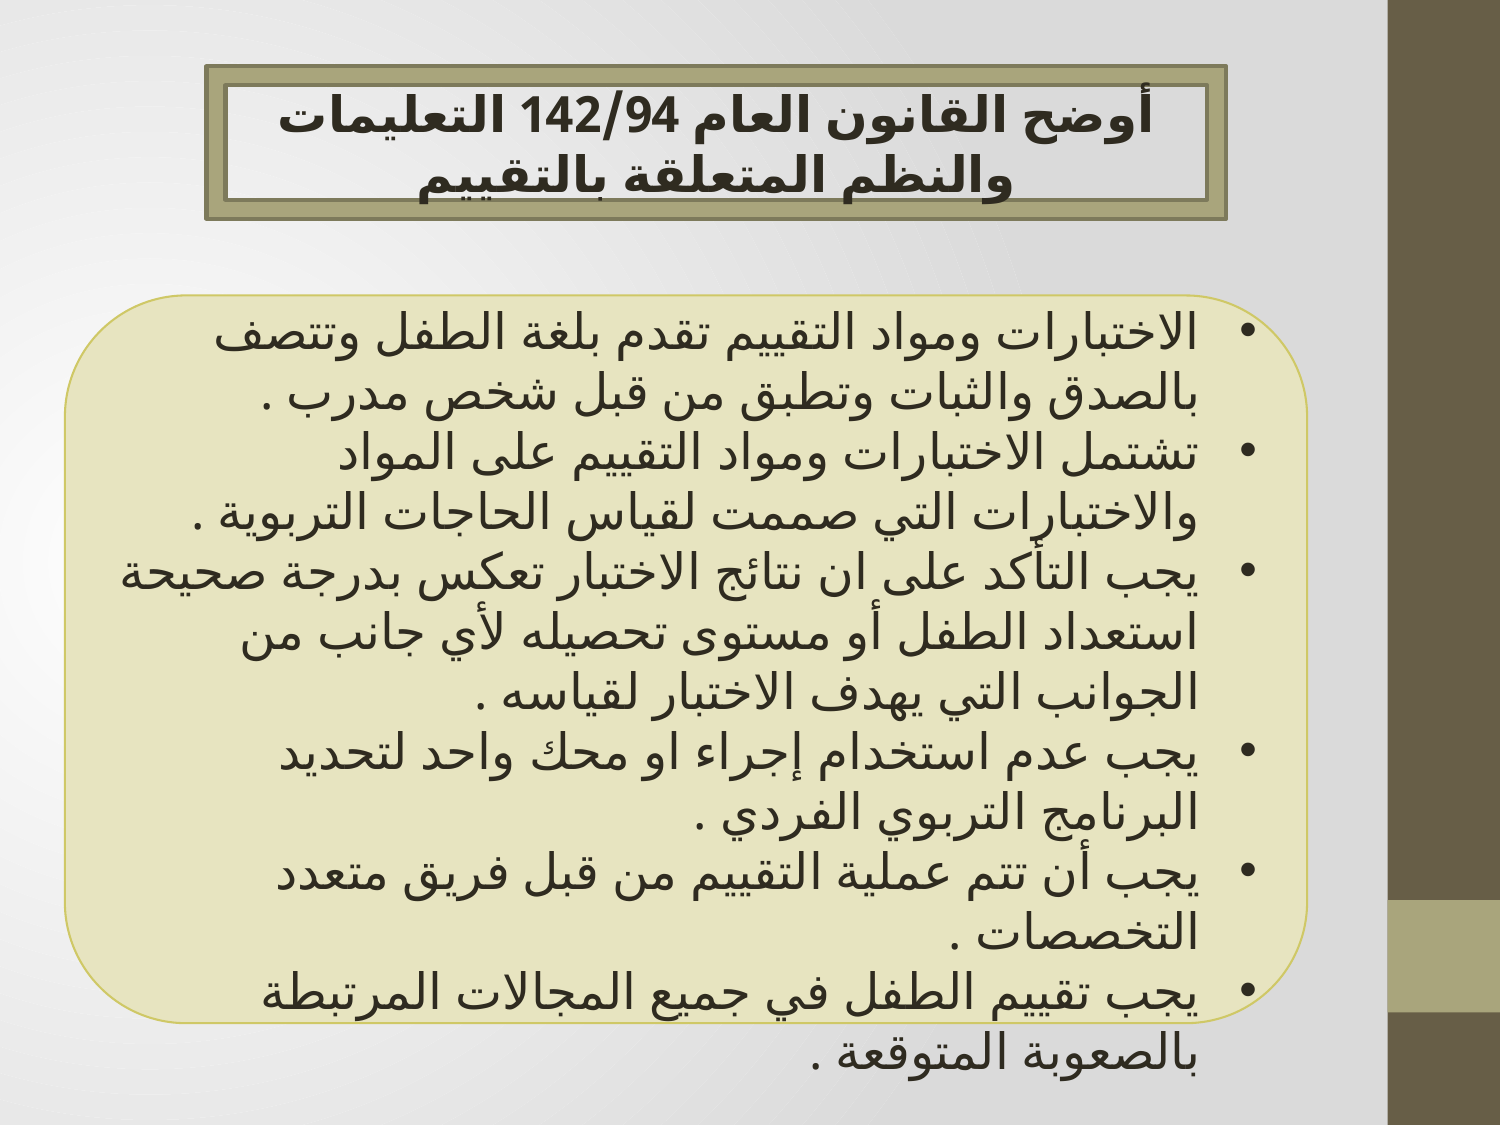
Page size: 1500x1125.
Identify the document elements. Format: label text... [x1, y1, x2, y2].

text_box الاختبارات ومواد التقييم تقدم بلغة الطفل وتتصف بالصدق والثبات وتطبق من قبل شخص مدرب . تشتمل الاختبارات ومواد التقييم على المواد والاختبارات التي صممت لقياس الحاجات التربوية . يجب التأكد على ان نتائج الاختبار تعكس بدرجة صحيحة استعداد الطفل أو مستوى تحصيله لأي جانب من الجوانب التي يهدف الاختبار لقياسه . يجب عدم استخدام إجراء او محك واحد لتحديد البرنامج التربوي الفردي . يجب أن تتم عملية التقييم من قبل فريق متعدد التخصصات . يجب تقييم الطفل في جميع المجالات المرتبطة بالصعوبة المتوقعة . [63, 294, 1309, 1025]
text_box أوضح القانون العام 142/94 التعليمات والنظم المتعلقة بالتقييم [204, 64, 1228, 221]
